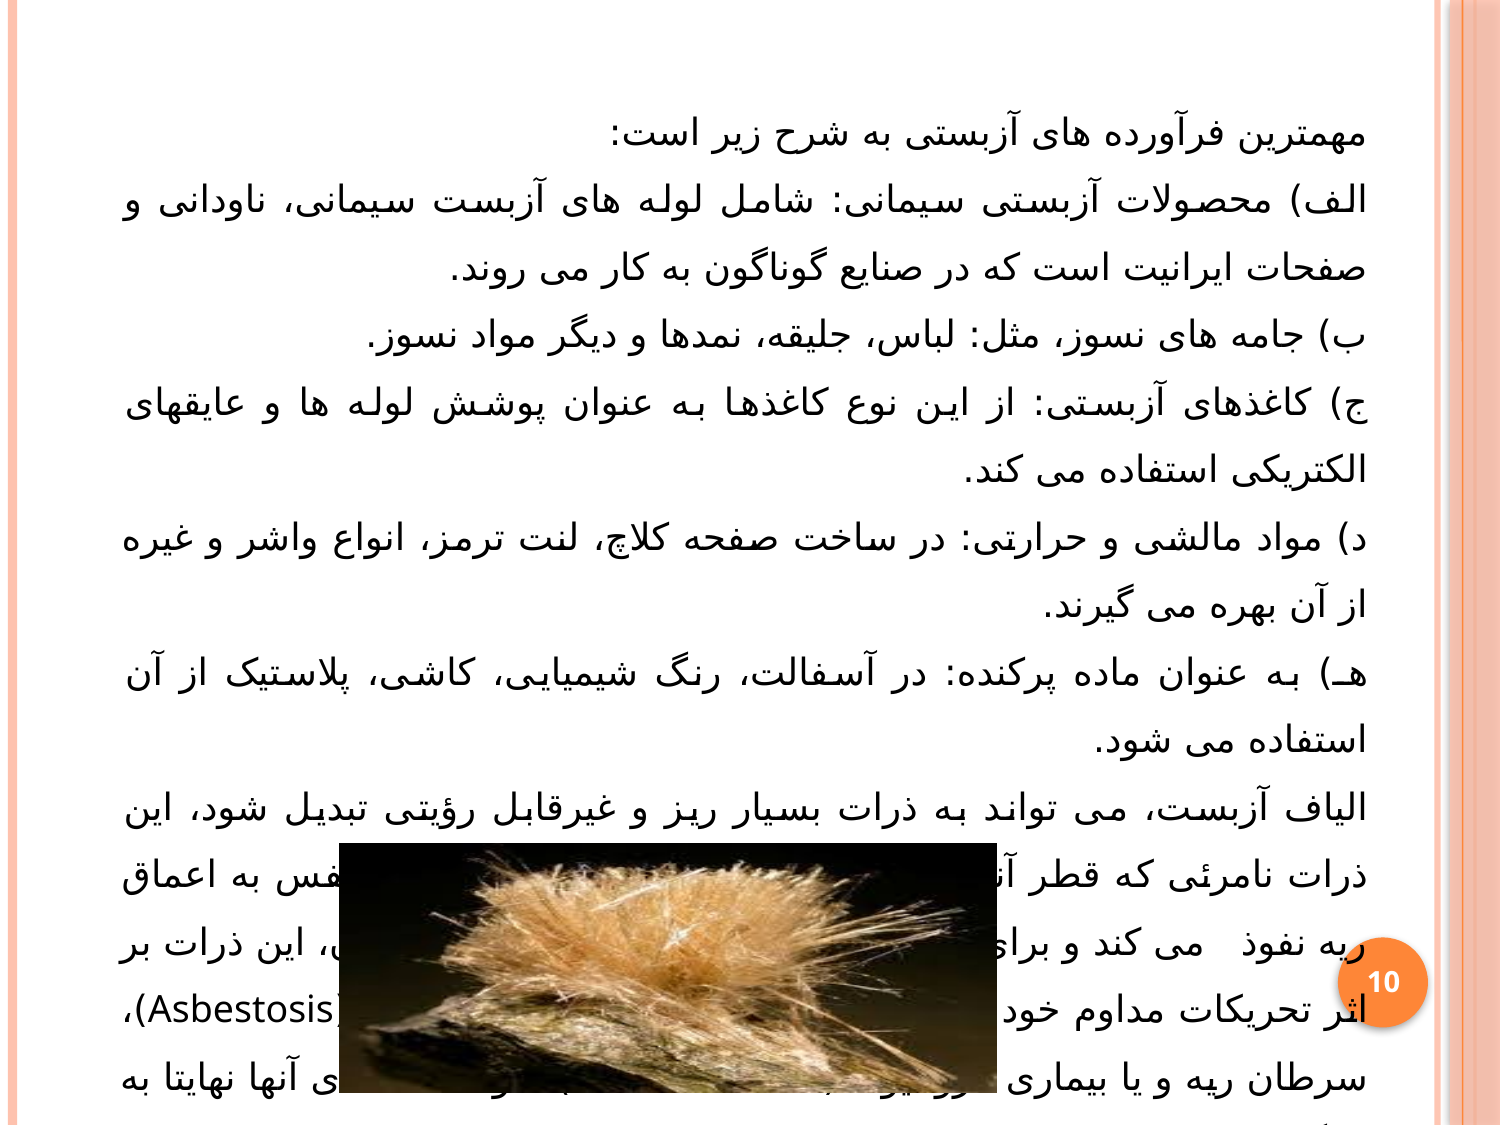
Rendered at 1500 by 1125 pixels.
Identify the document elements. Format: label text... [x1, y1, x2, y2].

text_box مهمترین فرآورده های آزبستی به شرح زیر است: الف) محصولات آزبستی سیمانی: شامل لوله های آزبست سیمانی، ناودانی و صفحات ایرانیت است که در صنایع گوناگون به کار می روند. ب) جامه های نسوز، مثل: لباس، جلیقه، نمدها و دیگر مواد نسوز. ج) کاغذهای آزبستی: از این نوع کاغذها به عنوان پوشش لوله ها و عایقهای الکتریکی استفاده می کند. د) مواد مالشی و حرارتی: در ساخت صفحه کلاچ، لنت ترمز، انواع واشر و غیره از آن بهره می گیرند. هـ) به عنوان ماده پرکنده: در آسفالت، رنگ شیمیایی، کاشی، پلاستیک از آن استفاده می شود. الیاف آزبست، می تواند به ذرات بسیار ریز و غیرقابل رؤیتی تبدیل شود، این ذرات نامرئی که قطر آن‎ها کمتر از ۵/0 میکرون است، در هنگام تنفس به اعماق ریه نفوذ می کند و برای همیشه در آن جا می ماند، با گذشت زمان، این ذرات بر اثر تحریکات مداوم خود می تواند سبب بیماری های آزبستوسیس (Asbestosis)، سرطان ریه و یا بیماری مزوتلیوما (Mesothelioma) شود که همه ی آن‎ها نهایتا به مرگ منتهی می شود. [105, 77, 1383, 1125]
picture [339, 843, 997, 1094]
slide_number 10 [1333, 940, 1434, 1027]
